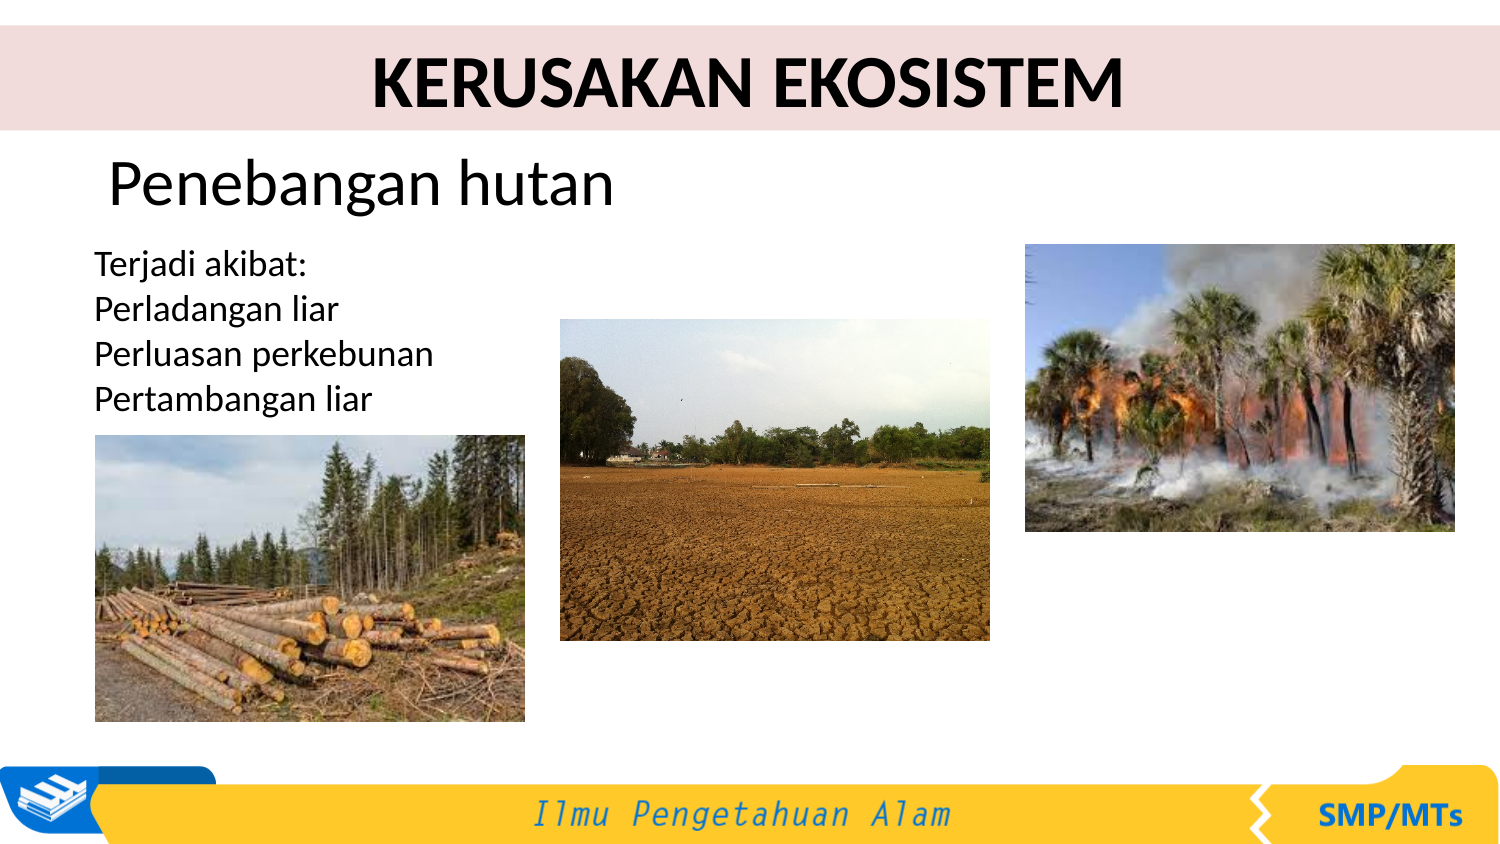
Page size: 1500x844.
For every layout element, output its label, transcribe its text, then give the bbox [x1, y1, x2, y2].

picture [559, 319, 990, 641]
text_box KERUSAKAN EKOSISTEM [0, 25, 1500, 131]
text_box Penebangan hutan [93, 131, 632, 227]
text_box Terjadi akibat: Perladangan liar Perluasan perkebunan Pertambangan liar [72, 225, 1415, 322]
picture [0, 765, 1499, 844]
picture [94, 435, 525, 722]
picture [1024, 243, 1455, 532]
